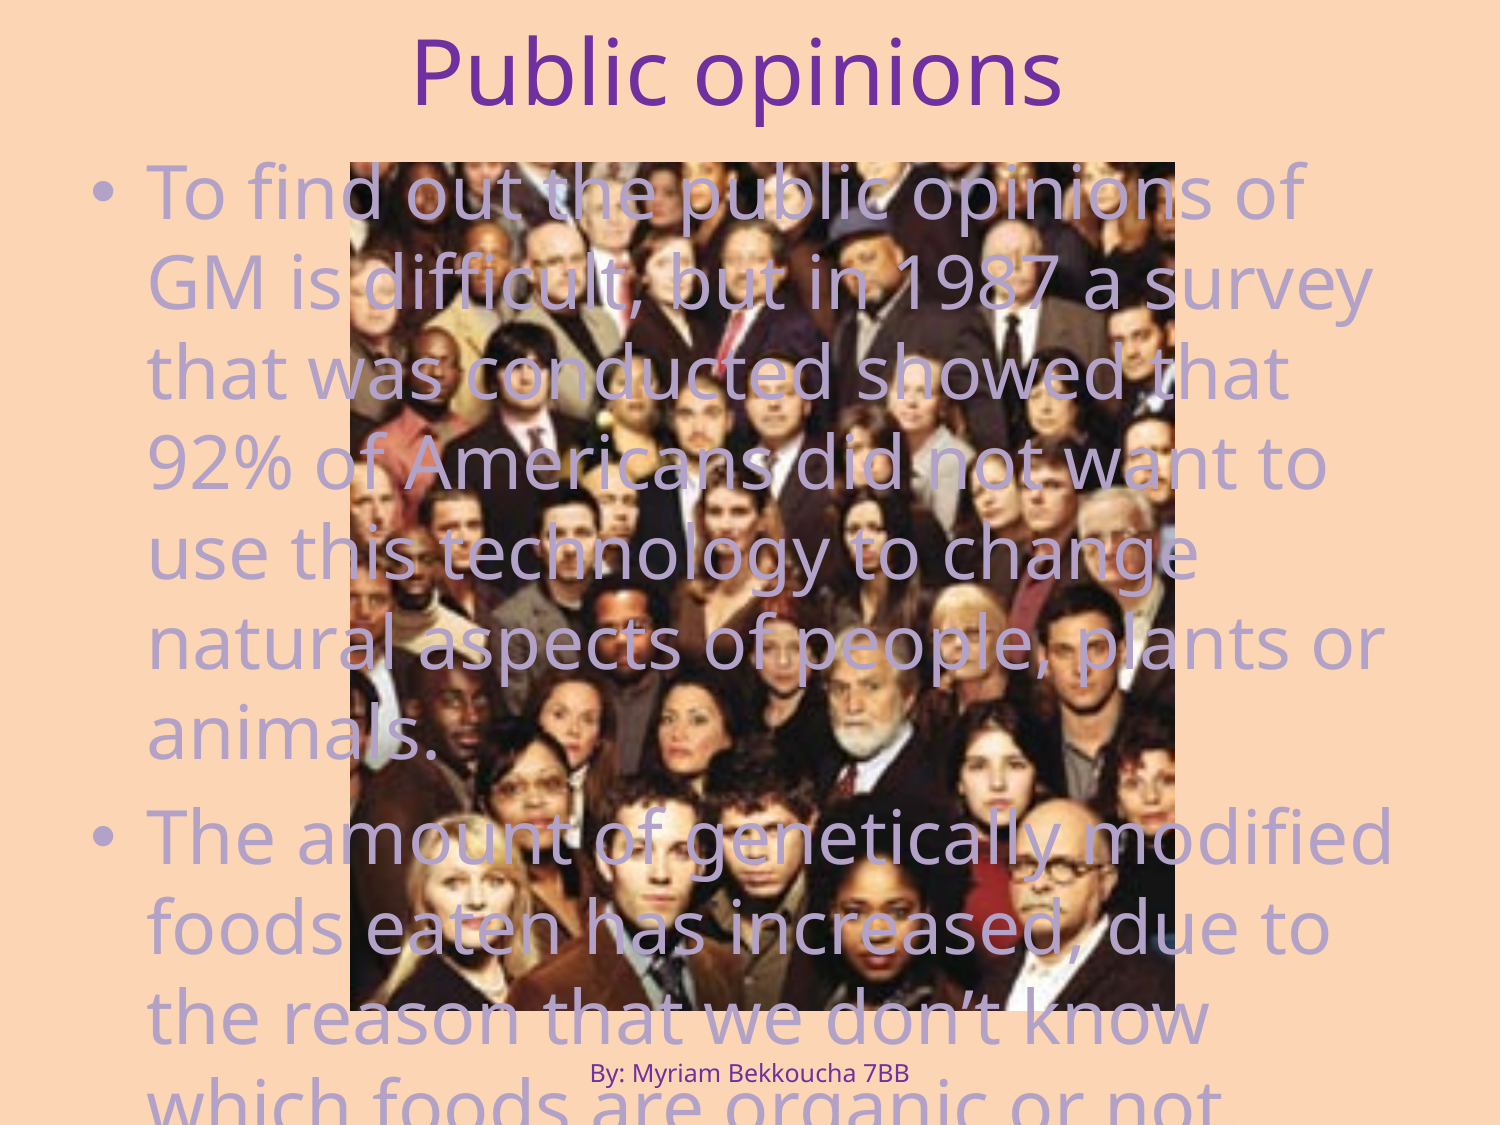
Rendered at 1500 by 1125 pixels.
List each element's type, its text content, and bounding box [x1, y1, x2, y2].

picture [349, 162, 1176, 1011]
list To find out the public opinions of GM is difficult, but in 1987 a survey that was conducted showed that 92% of Americans did not want to use this technology to change natural aspects of people, plants or animals. The amount of genetically modified foods eaten has increased, due to the reason that we don’t know which foods are organic or not. [75, 137, 1425, 1050]
footer By: Myriam Bekkoucha 7BB [512, 1042, 988, 1103]
title Public opinions [62, 0, 1413, 163]
